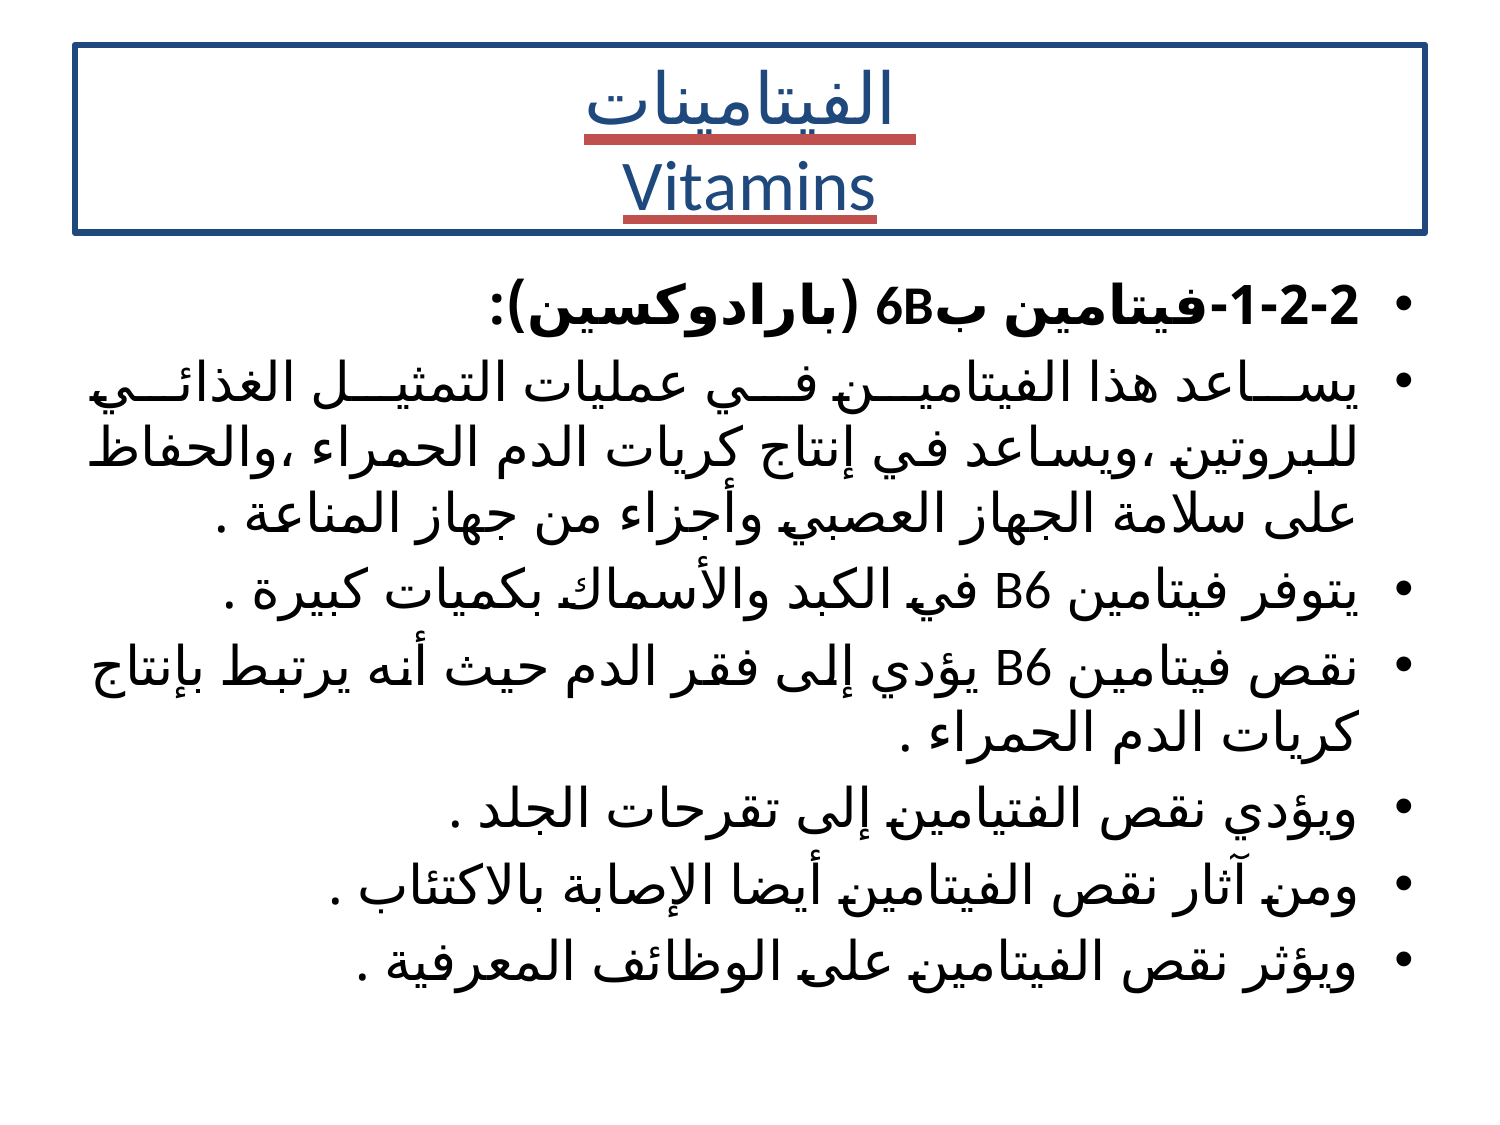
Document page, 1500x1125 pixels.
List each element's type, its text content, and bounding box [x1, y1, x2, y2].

list 1-2-2-فيتامين ب6B (بارادوكسين): يساعد هذا الفيتامين في عمليات التمثيل الغذائي للبروتين ،ويساعد في إنتاج كريات الدم الحمراء ،والحفاظ على سلامة الجهاز العصبي وأجزاء من جهاز المناعة . يتوفر فيتامين B6 في الكبد والأسماك بكميات كبيرة . نقص فيتامين B6 يؤدي إلى فقر الدم حيث أنه يرتبط بإنتاج كريات الدم الحمراء . ويؤدي نقص الفتيامين إلى تقرحات الجلد . ومن آثار نقص الفيتامين أيضا الإصابة بالاكتئاب . ويؤثر نقص الفيتامين على الوظائف المعرفية . [75, 262, 1425, 1005]
title الفيتامينات Vitamins [75, 45, 1425, 233]
